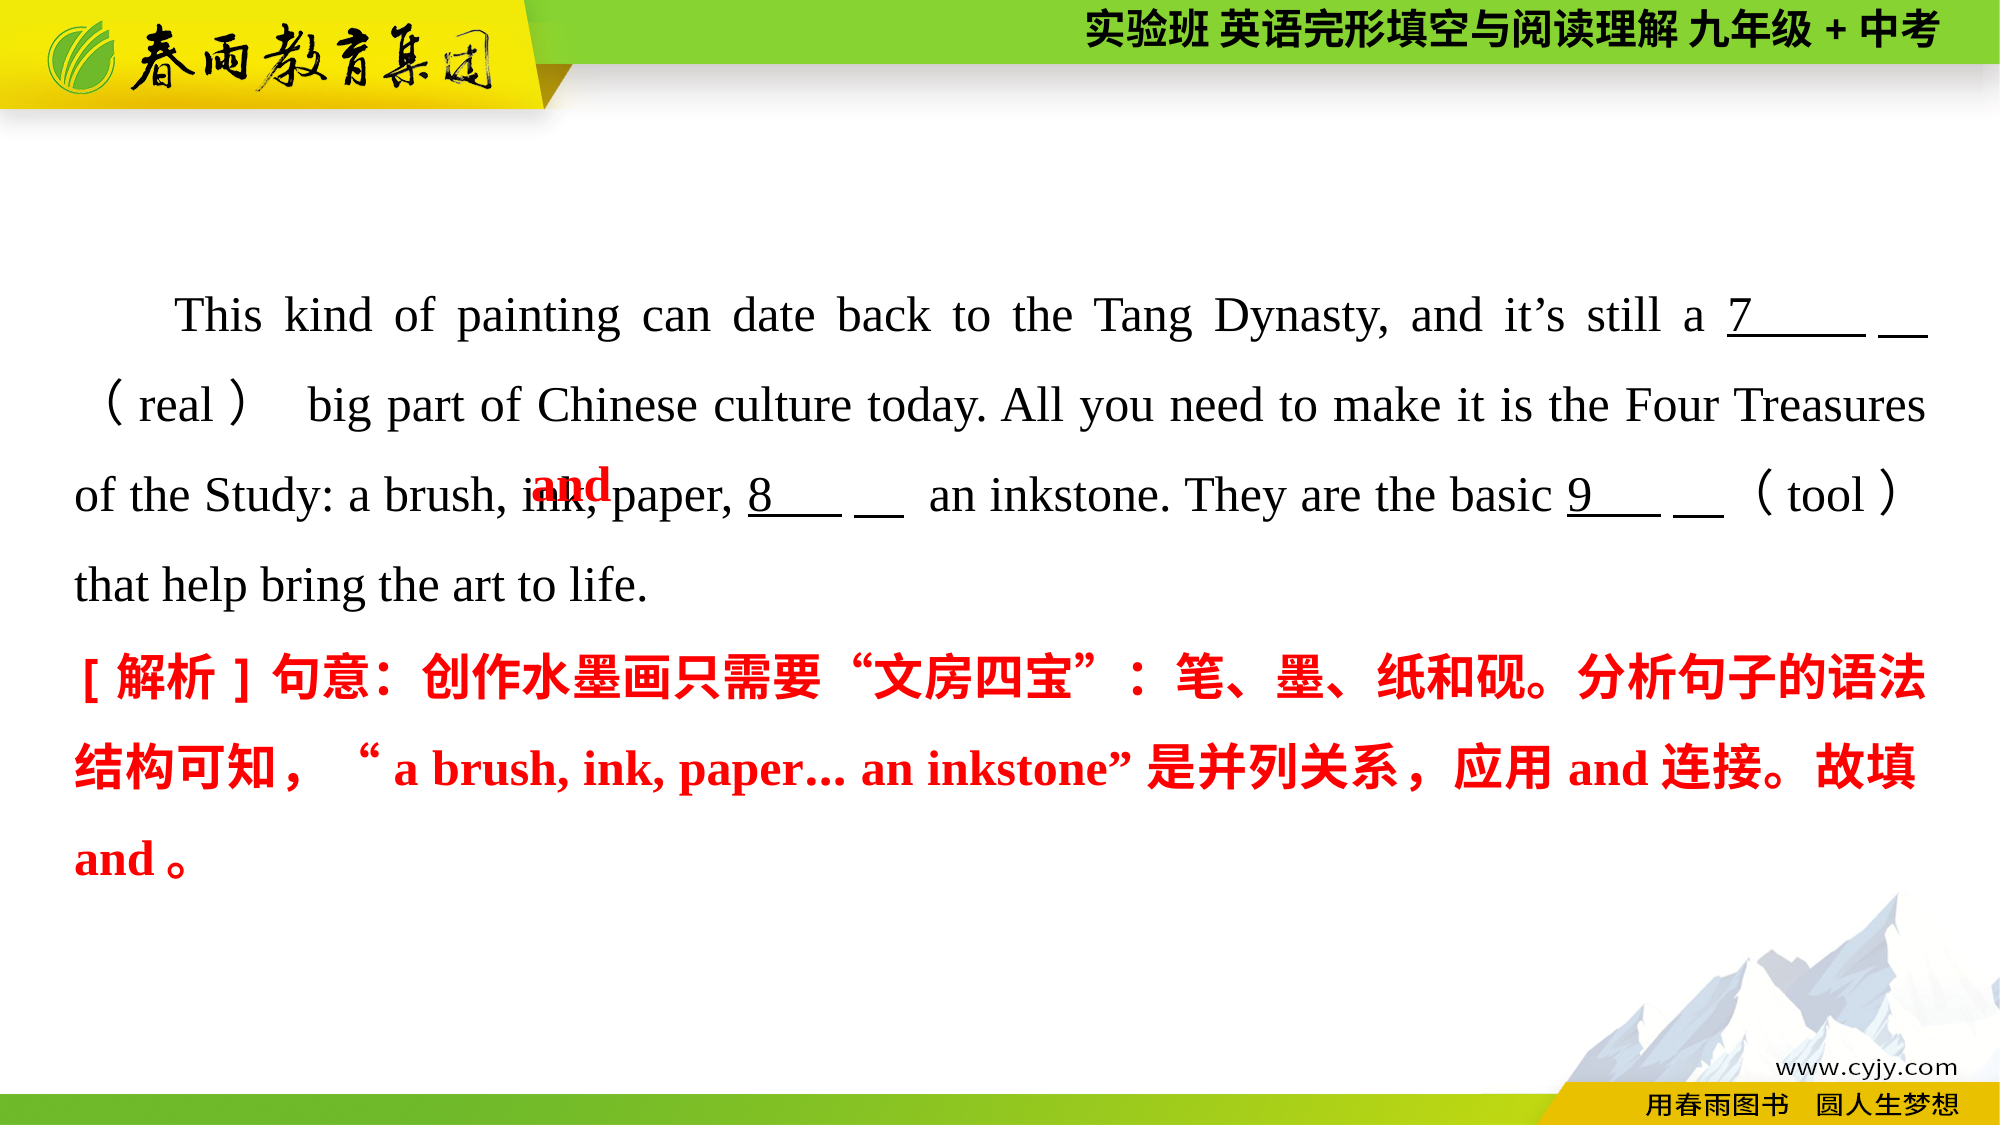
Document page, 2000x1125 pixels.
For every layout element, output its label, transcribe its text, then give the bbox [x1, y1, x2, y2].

picture [0, 0, 2000, 1125]
list This kind of painting can date back to the Tang Dynasty, and it’s still a 7 （real） big part of Chinese culture today. All you need to make it is the Four Treasures of the Study: a brush, ink, paper, 8 an inkstone. They are the basic 9 （tool） that help bring the art to life. [59, 243, 1944, 622]
text_box and [516, 444, 627, 520]
text_box [解析]句意：创作水墨画只需要“文房四宝”：笔、墨、纸和砚。分析句子的语法结构可知，“a brush, ink, paper... an inkstone”是并列关系，应用and连接。故填and。 [59, 622, 1944, 893]
